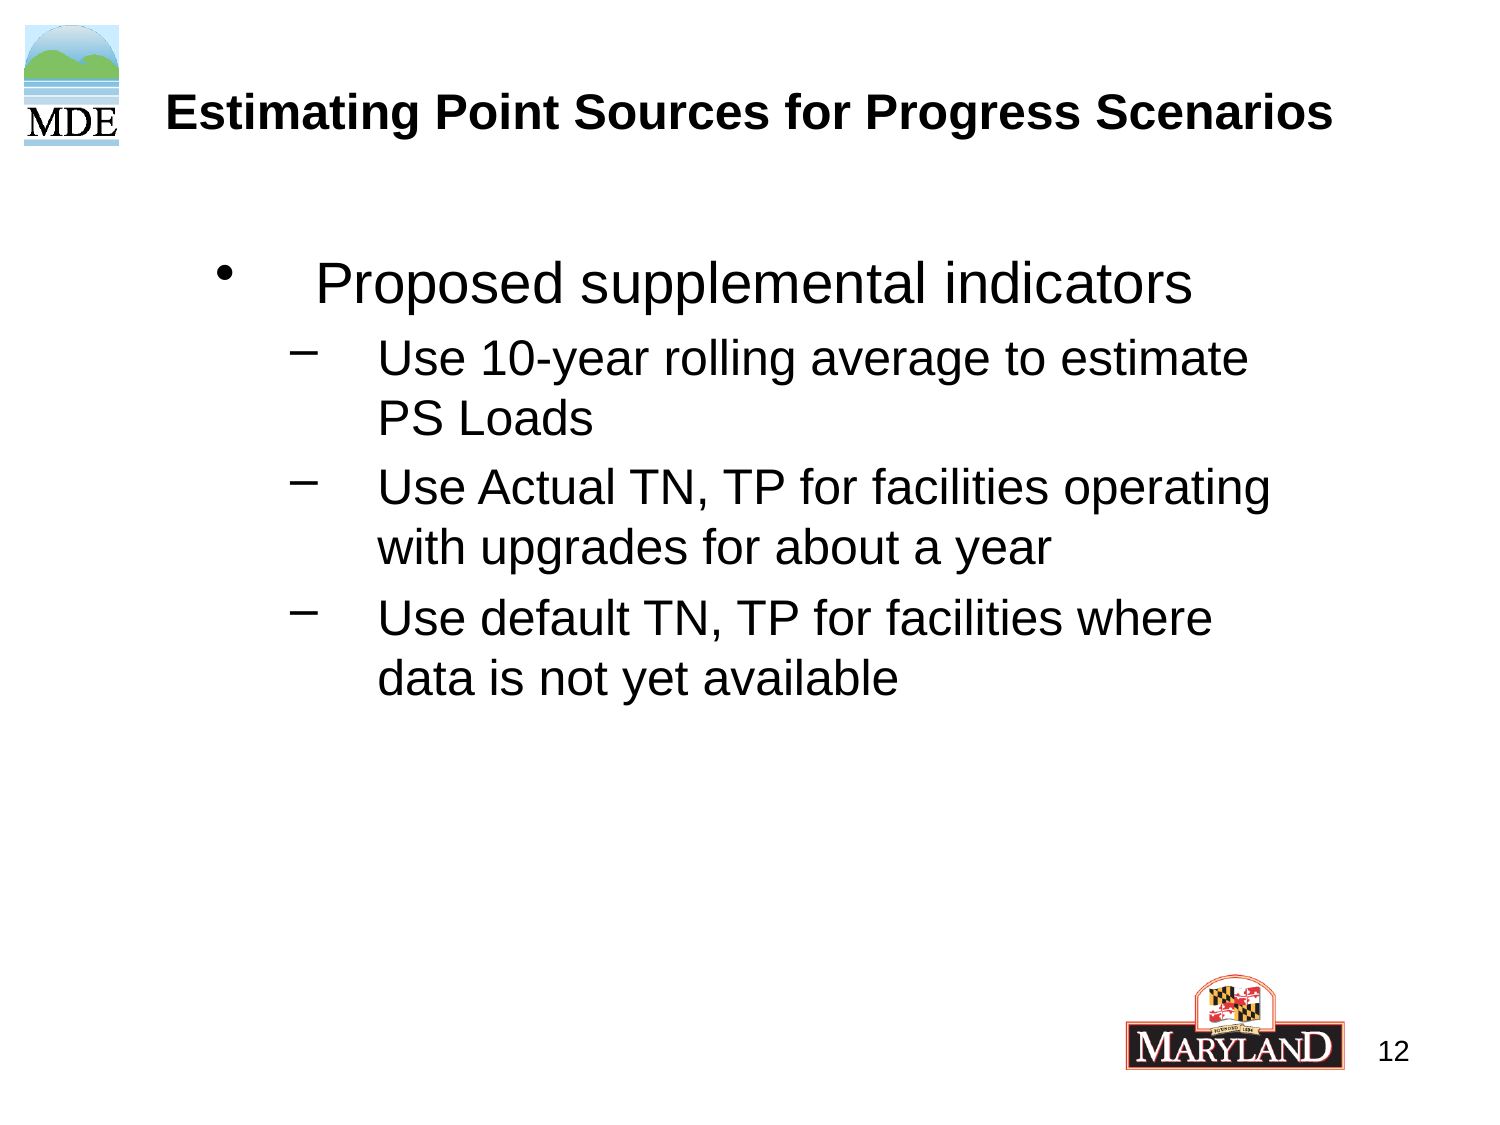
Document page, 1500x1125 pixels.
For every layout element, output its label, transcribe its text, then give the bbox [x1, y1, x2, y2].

list Proposed supplemental indicators Use 10-year rolling average to estimate PS Loads Use Actual TN, TP for facilities operating with upgrades for about a year Use default TN, TP for facilities where data is not yet available [199, 237, 1326, 1006]
slide_number 12 [1074, 1024, 1426, 1103]
title Estimating Point Sources for Progress Scenarios [74, 44, 1426, 176]
picture [24, 24, 119, 146]
picture [1124, 974, 1345, 1070]
